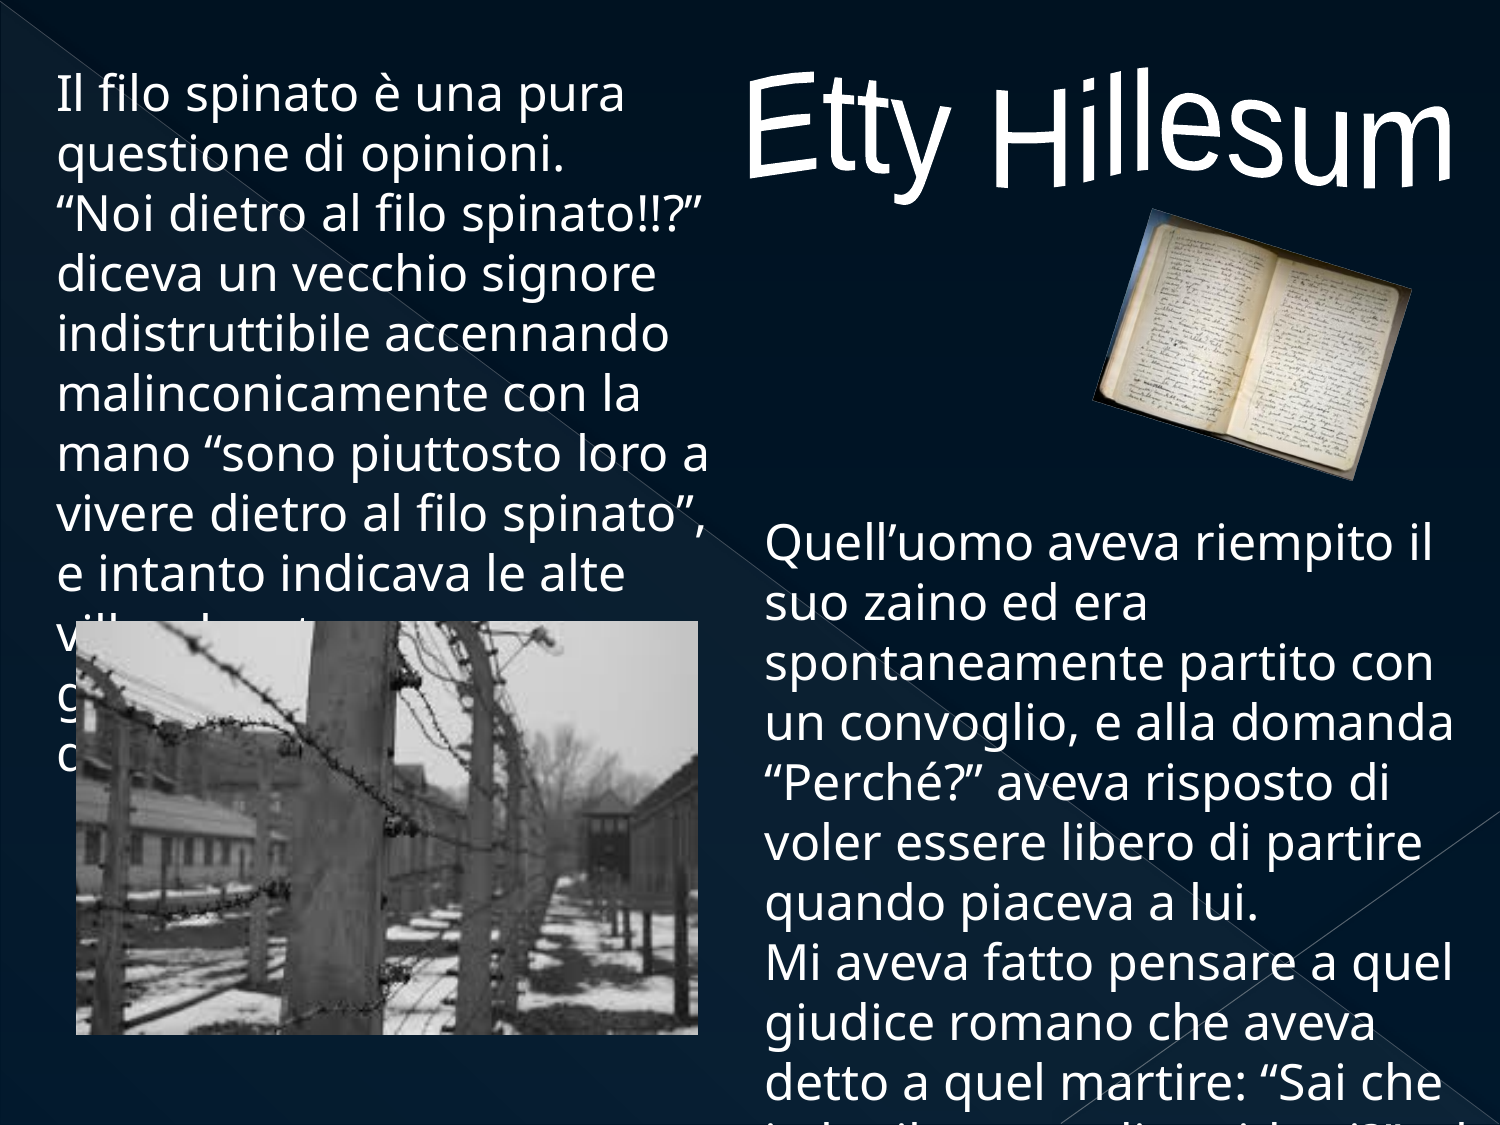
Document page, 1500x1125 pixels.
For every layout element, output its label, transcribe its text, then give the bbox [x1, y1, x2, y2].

picture [1093, 209, 1411, 480]
text_box Il filo spinato è una pura questione di opinioni. “Noi dietro al filo spinato!!?” diceva un vecchio signore indistruttibile accennando malinconicamente con la mano “sono piuttosto loro a vivere dietro al filo spinato”, e intanto indicava le alte ville, che stanno come guardiani dall’altra parte della recinzione. [41, 54, 739, 835]
text_box Quell’uomo aveva riempito il suo zaino ed era spontaneamente partito con un convoglio, e alla domanda “Perché?” aveva risposto di voler essere libero di partire quando piaceva a lui. Mi aveva fatto pensare a quel giudice romano che aveva detto a quel martire: “Sai che io ho il potere di ucciderti?”, al che il martire aveva risposto: “Ma sai che io ho il potere di essere ucciso?” [749, 503, 1500, 1125]
picture [76, 621, 699, 1036]
